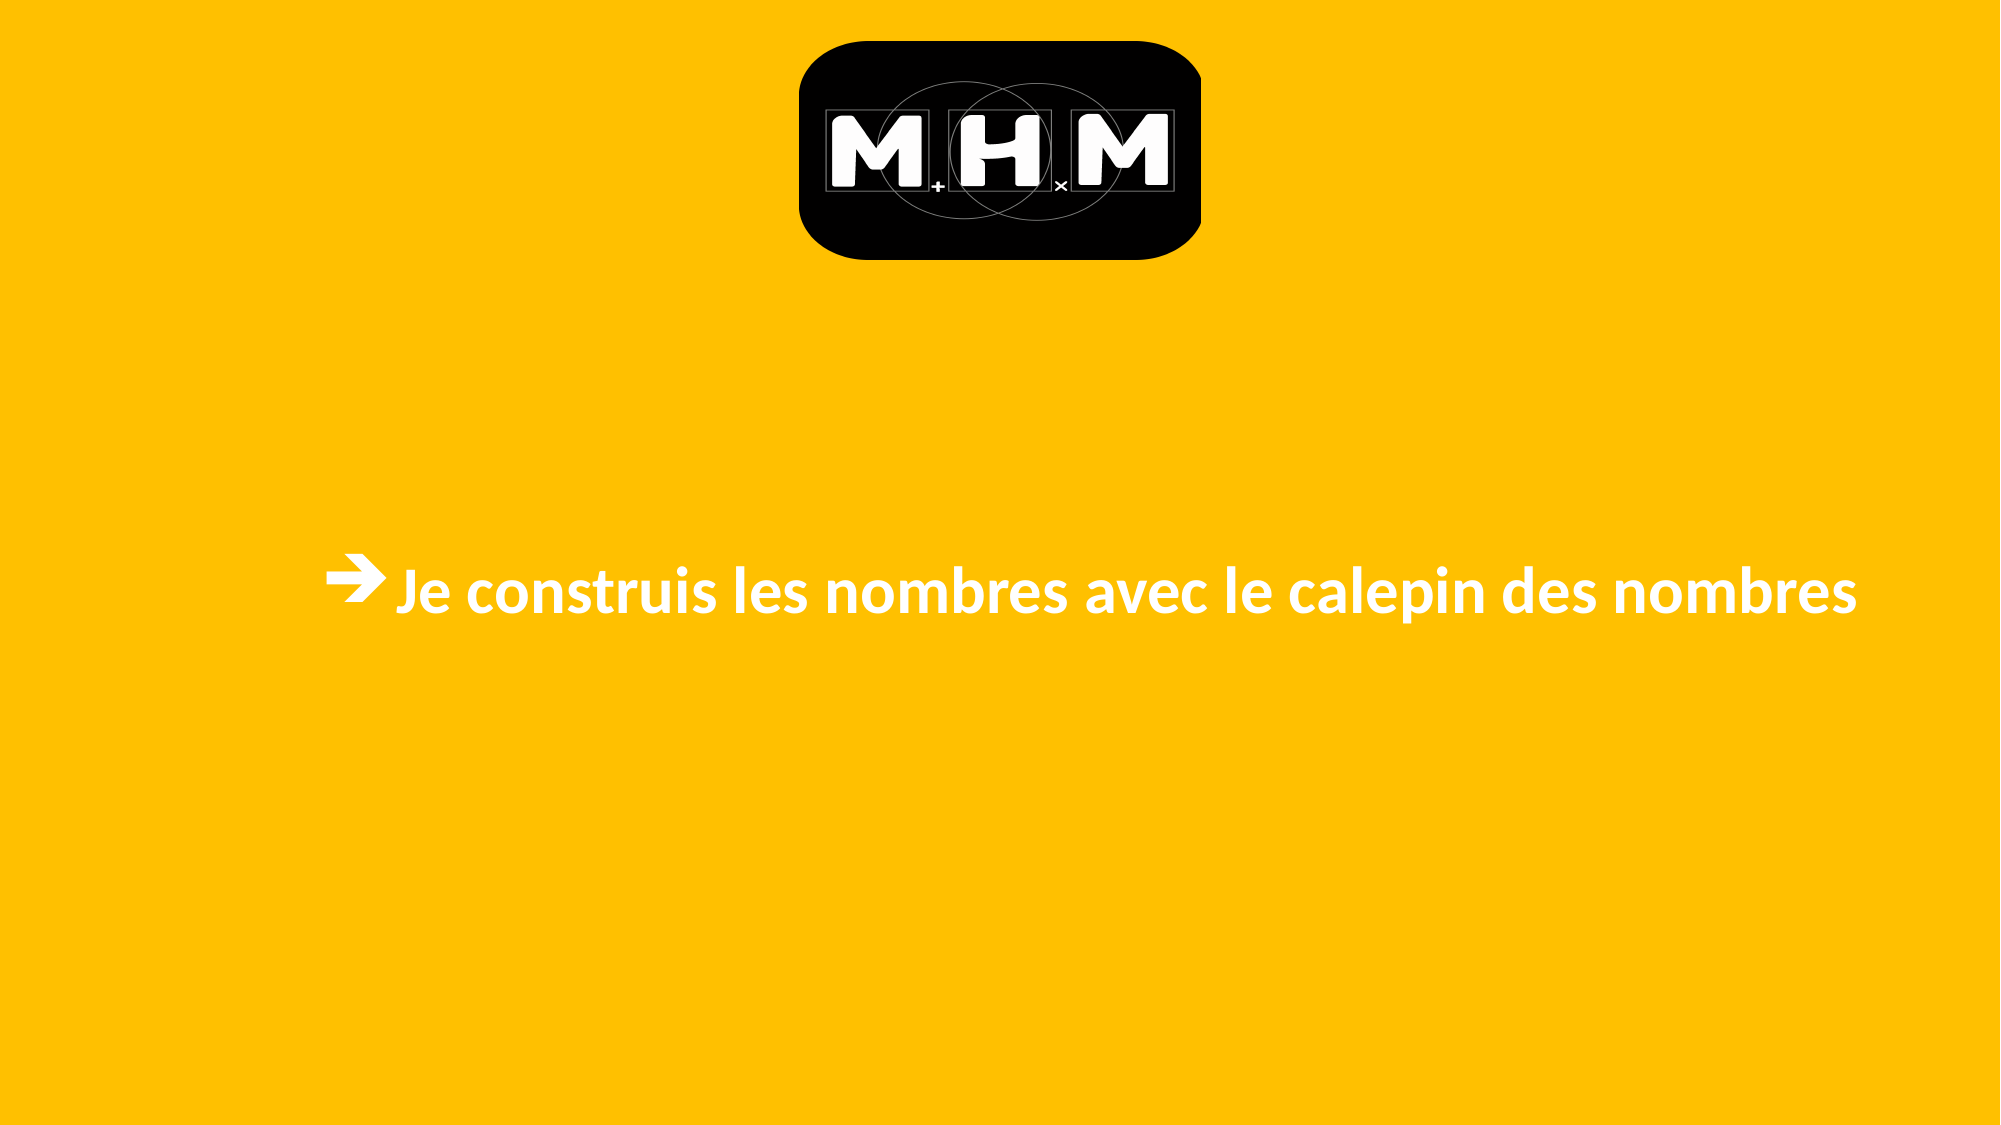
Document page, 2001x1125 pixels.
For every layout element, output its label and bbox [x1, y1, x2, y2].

text_box [0, 0, 2000, 1125]
